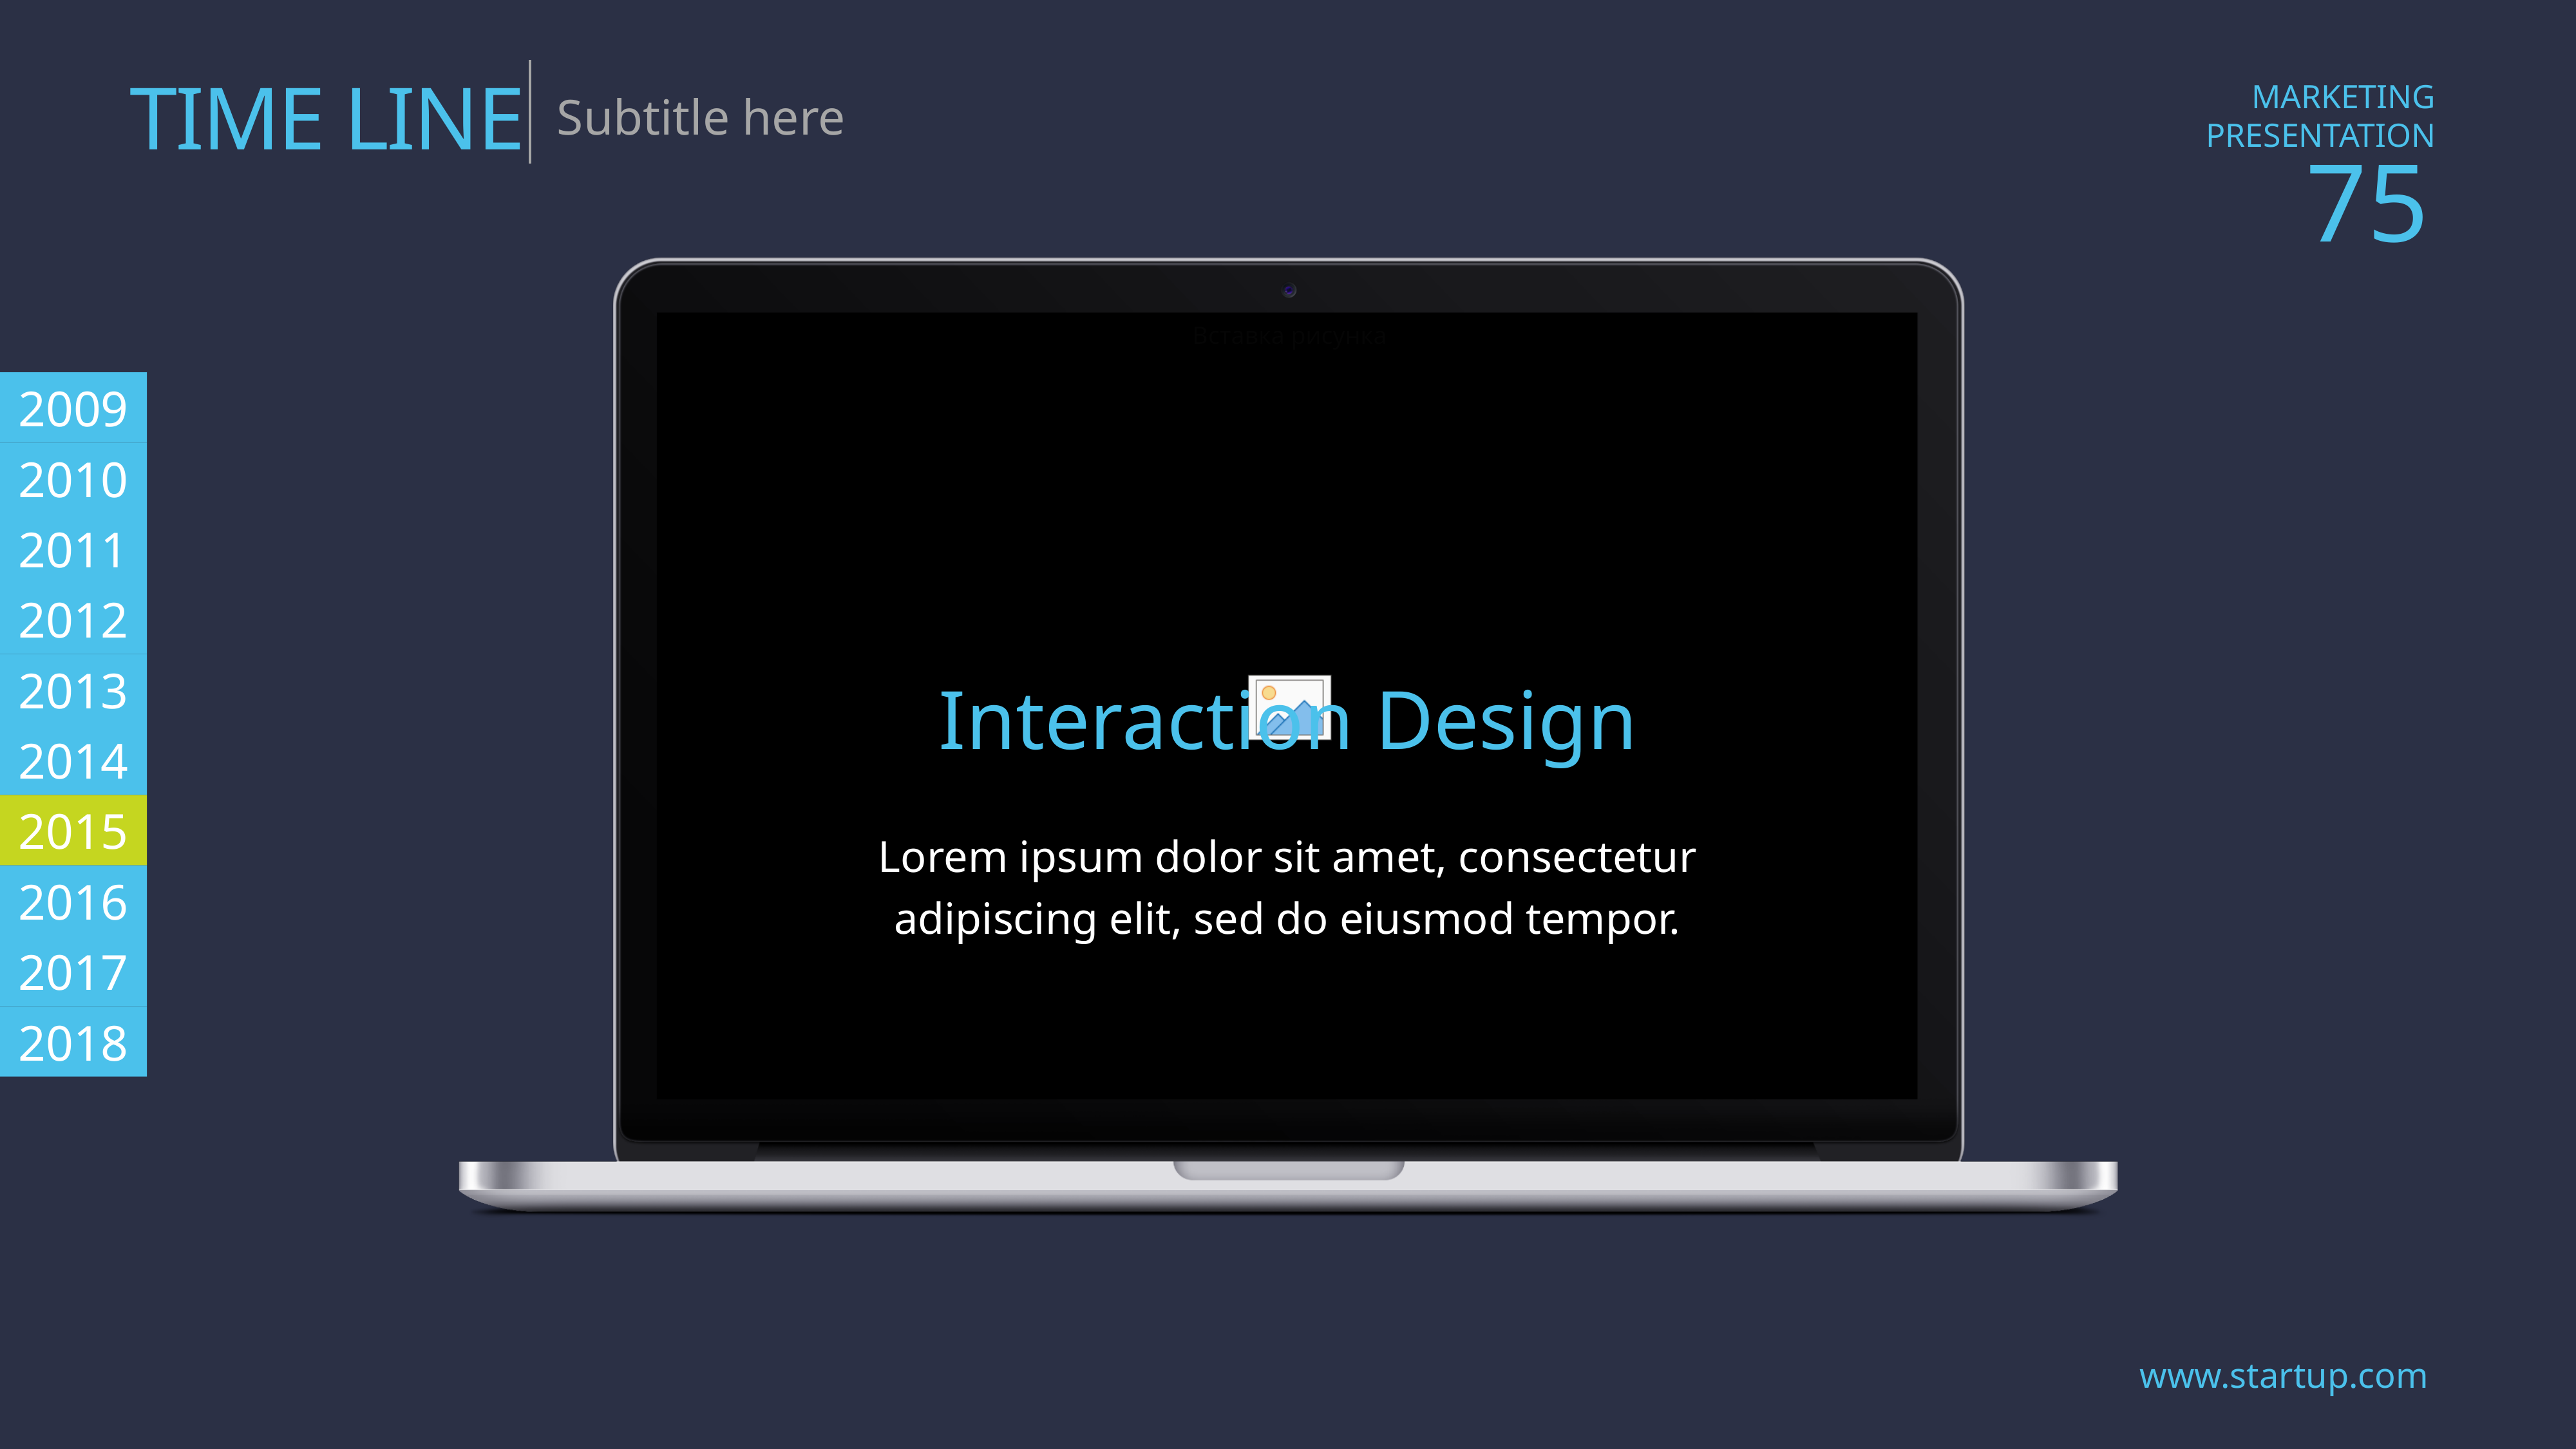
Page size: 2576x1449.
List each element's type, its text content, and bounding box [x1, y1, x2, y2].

text_box 2015 [0, 794, 147, 865]
text_box 2012 [0, 583, 147, 654]
text_box 2011 [0, 513, 147, 583]
text_box 2014 [0, 724, 147, 794]
text_box Subtitle here [547, 81, 855, 149]
text_box 2016 [0, 865, 147, 935]
text_box 2018 [0, 1005, 147, 1077]
text_box TIME LINE [129, 63, 526, 167]
text_box 2010 [0, 442, 147, 513]
text_box 2017 [0, 935, 147, 1005]
text_box 2013 [0, 654, 147, 724]
picture [446, 237, 2135, 1233]
text_box 2009 [0, 372, 147, 442]
